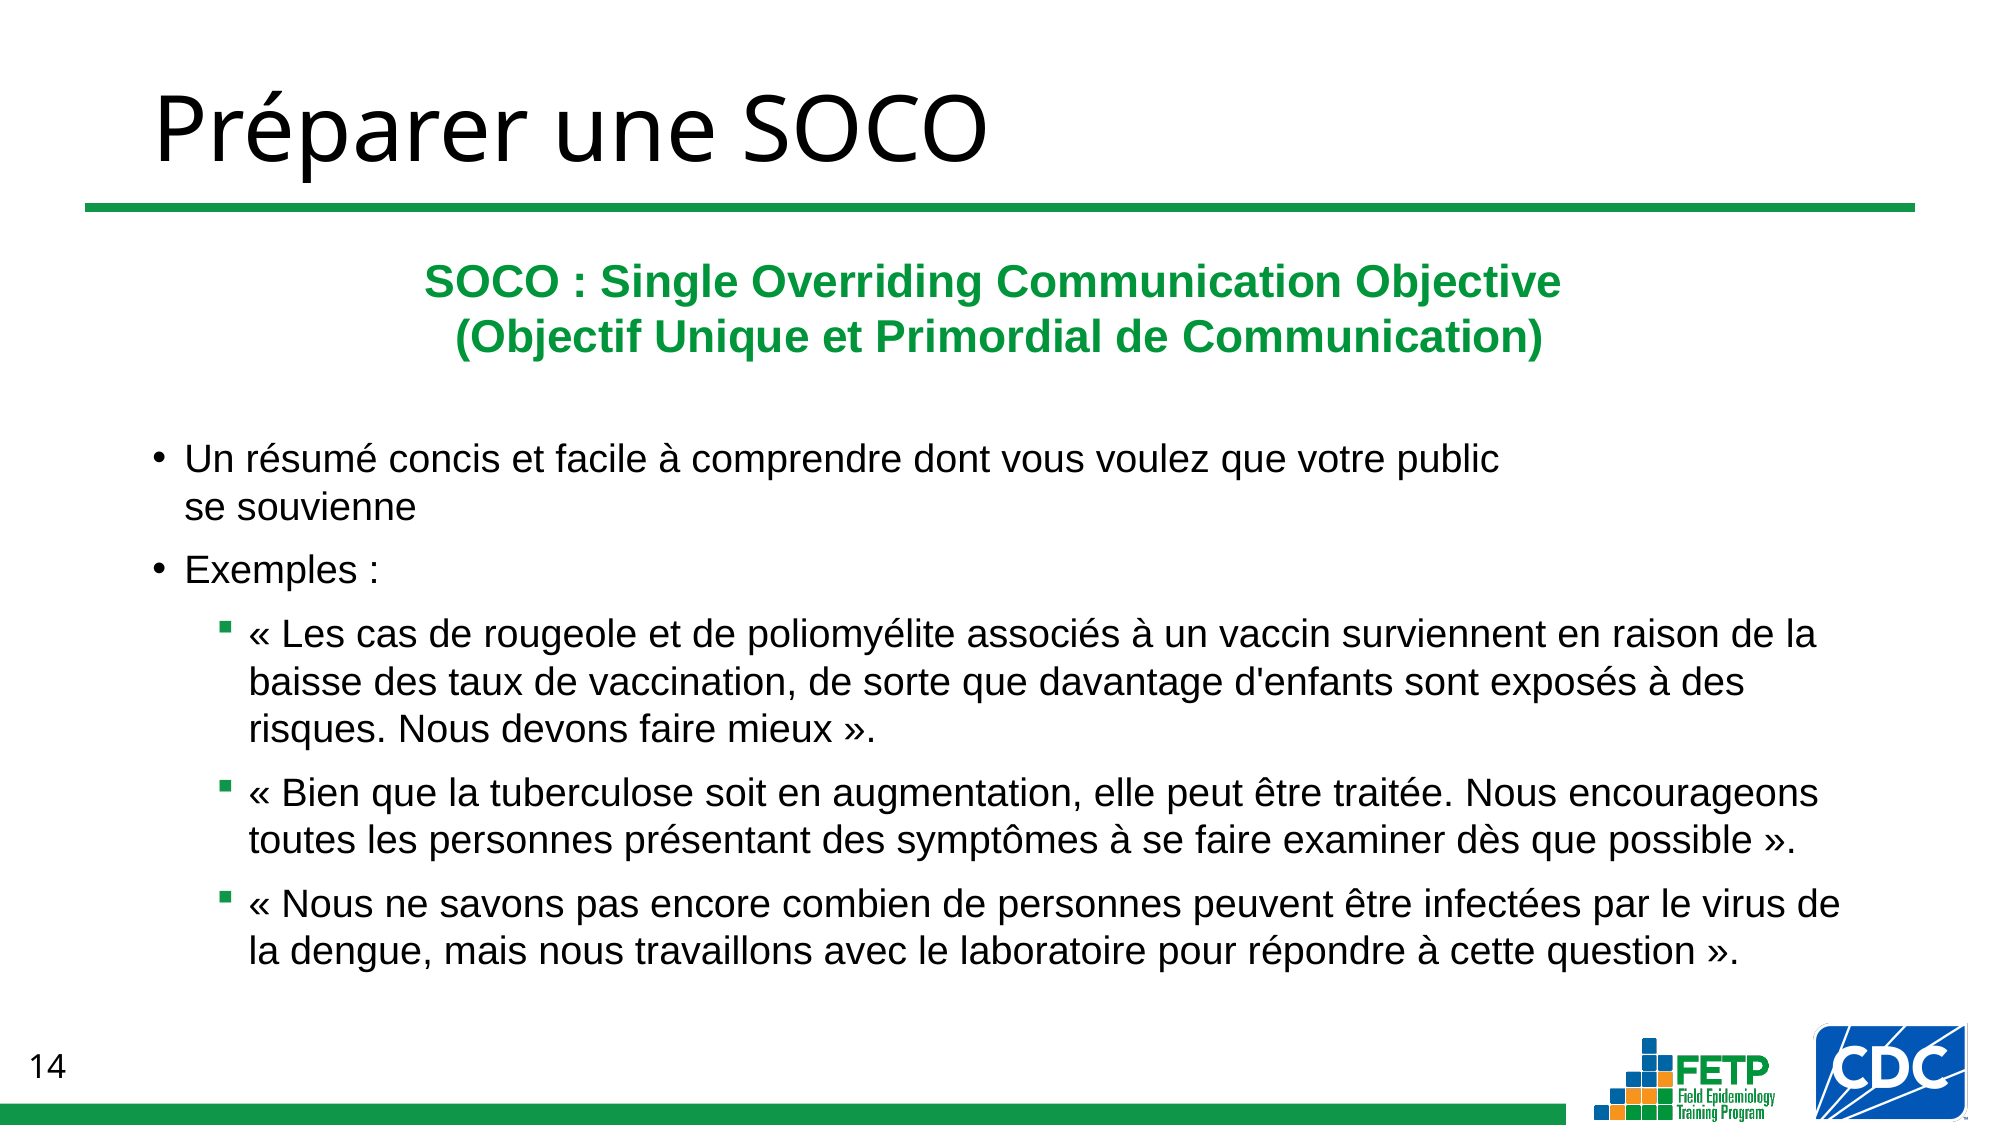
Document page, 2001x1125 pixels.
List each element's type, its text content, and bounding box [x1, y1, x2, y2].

picture [1813, 1023, 1968, 1122]
picture [1594, 1050, 1775, 1122]
list SOCO : Single Overriding Communication Objective (Objectif Unique et Primordial de Communication) Un résumé concis et facile à comprendre dont vous voulez que votre public se souvienne Exemples : « Les cas de rougeole et de poliomyélite associés à un vaccin surviennent en raison de la baisse des taux de vaccination, de sorte que davantage d'enfants sont exposés à des risques. Nous devons faire mieux ». « Bien que la tuberculose soit en augmentation, elle peut être traitée. Nous encourageons toutes les personnes présentant des symptômes à se faire examiner dès que possible ». « Nous ne savons pas encore combien de personnes peuvent être infectées par le virus de la dengue, mais nous travaillons avec le laboratoire pour répondre à cette question ». [137, 244, 1863, 1050]
title Préparer une SOCO [137, 75, 1863, 207]
